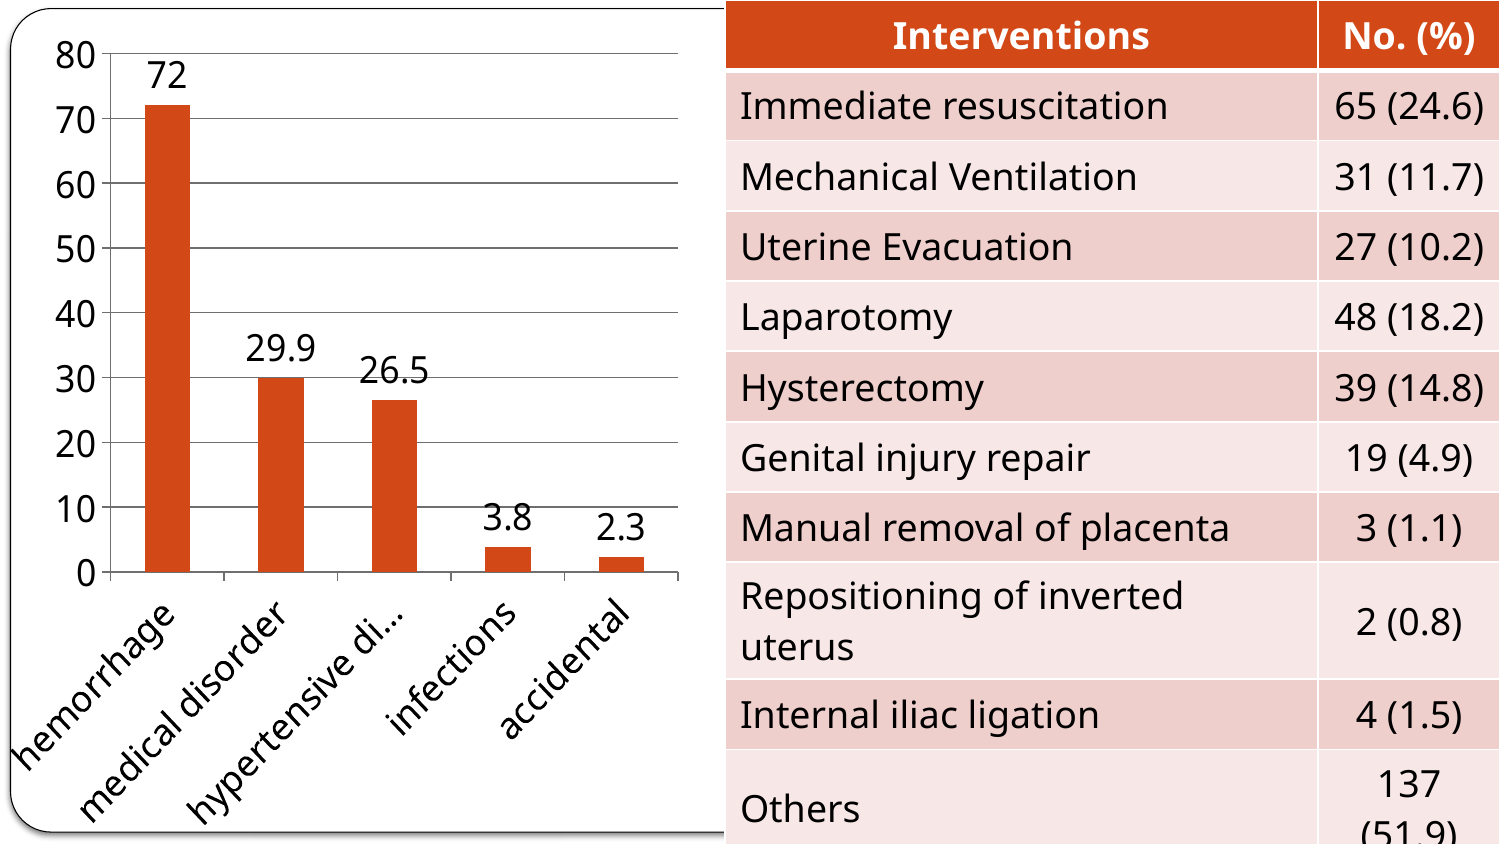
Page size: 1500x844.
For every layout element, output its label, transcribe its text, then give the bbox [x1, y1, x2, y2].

table_cell 31 (11.7) [1319, 141, 1499, 210]
table_cell Hysterectomy [726, 352, 1317, 421]
table_cell Manual removal of placenta [726, 493, 1317, 561]
table_cell 39 (14.8) [1319, 352, 1499, 421]
table_cell 27 (10.2) [1319, 212, 1499, 280]
table_cell Uterine Evacuation [726, 212, 1317, 280]
table_header Interventions [726, 1, 1317, 68]
table_cell Genital injury repair [726, 423, 1317, 491]
table_cell 2 (0.8) [1319, 563, 1499, 678]
table_cell 137 (51.9) [1319, 750, 1499, 844]
table_cell 19 (4.9) [1319, 423, 1499, 491]
chart [0, 21, 701, 844]
table_cell 3 (1.1) [1319, 493, 1499, 561]
table_cell 4 (1.5) [1319, 680, 1499, 749]
table_cell Immediate resuscitation [726, 73, 1317, 140]
table_cell Others [726, 750, 1317, 844]
table_cell 48 (18.2) [1319, 282, 1499, 350]
table_cell Laparotomy [726, 282, 1317, 350]
table_cell Internal iliac ligation [726, 680, 1317, 749]
table_cell Mechanical Ventilation [726, 141, 1317, 210]
table_cell 65 (24.6) [1319, 73, 1499, 140]
table_header No. (%) [1319, 1, 1499, 68]
table_cell Repositioning of inverted uterus [726, 563, 1317, 678]
